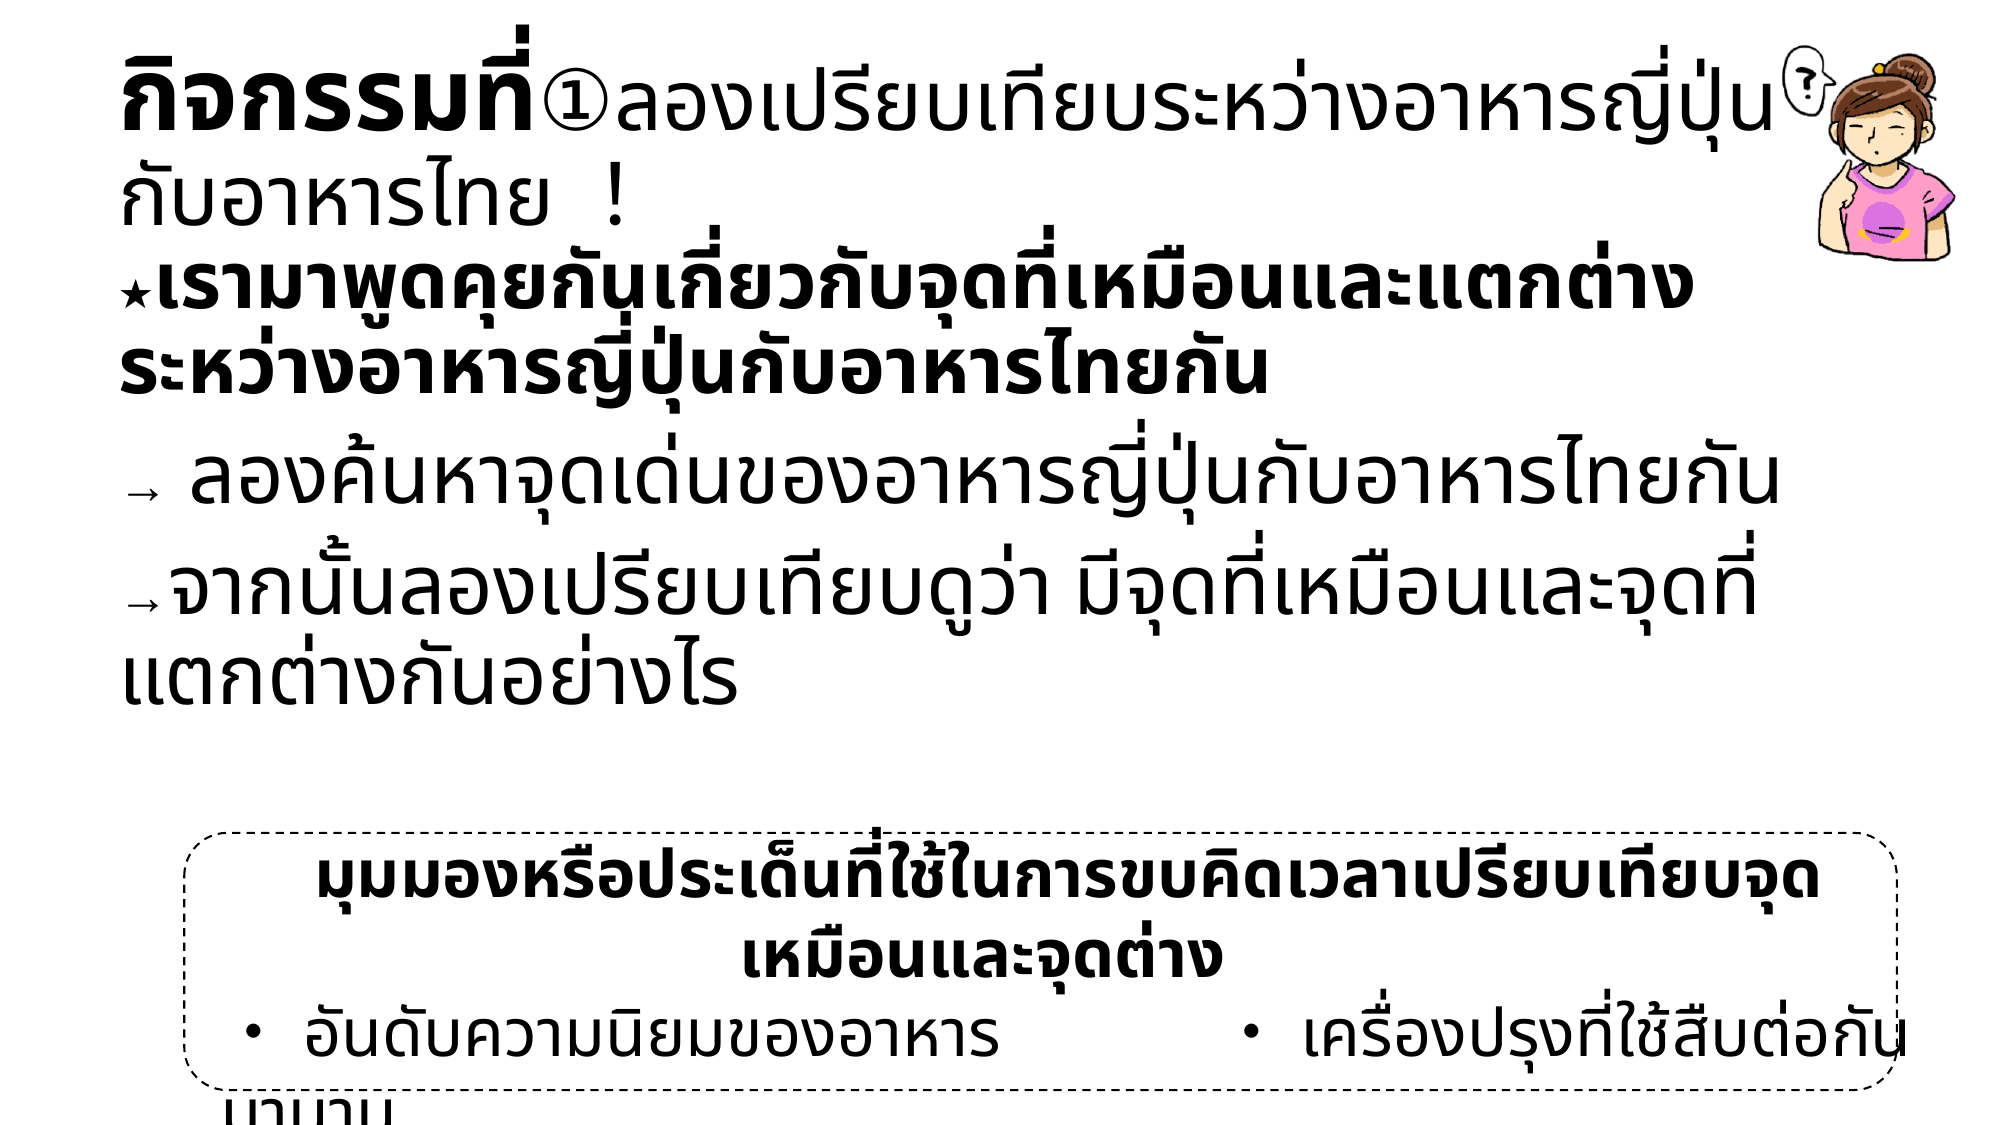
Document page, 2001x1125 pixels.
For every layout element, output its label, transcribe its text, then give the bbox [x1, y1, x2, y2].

text_box มุมมองหรือประเด็นที่ใช้ในการขบคิดเวลาเปรียบเทียบจุดเหมือนและจุดต่าง ・อันดับความนิยมของอาหาร ・เครื่องปรุงที่ใช้สืบต่อกันมานาน ・อากาศ ・วัฒนธรรมดั้งเดิม ・ประวัติความเป็นมา(ได้รับอิทธิพลจากประเทศใด) [205, 822, 1932, 1125]
list ★เรามาพูดคุยกันเกี่ยวกับจุดที่เหมือนและแตกต่างระหว่างอาหารญี่ปุ่นกับอาหารไทยกัน → ลองค้นหาจุดเด่นของอาหารญี่ปุ่นกับอาหารไทยกัน →จากนั้นลองเปรียบเทียบดูว่า มีจุดที่เหมือนและจุดที่แตกต่างกันอย่างไร [103, 232, 1897, 771]
title กิจกรรมที่①ลองเปรียบเทียบระหว่างอาหารญี่ปุ่นกับอาหารไทย！ [103, 34, 1829, 232]
text_box [183, 831, 1898, 1092]
picture [1781, 44, 1956, 262]
